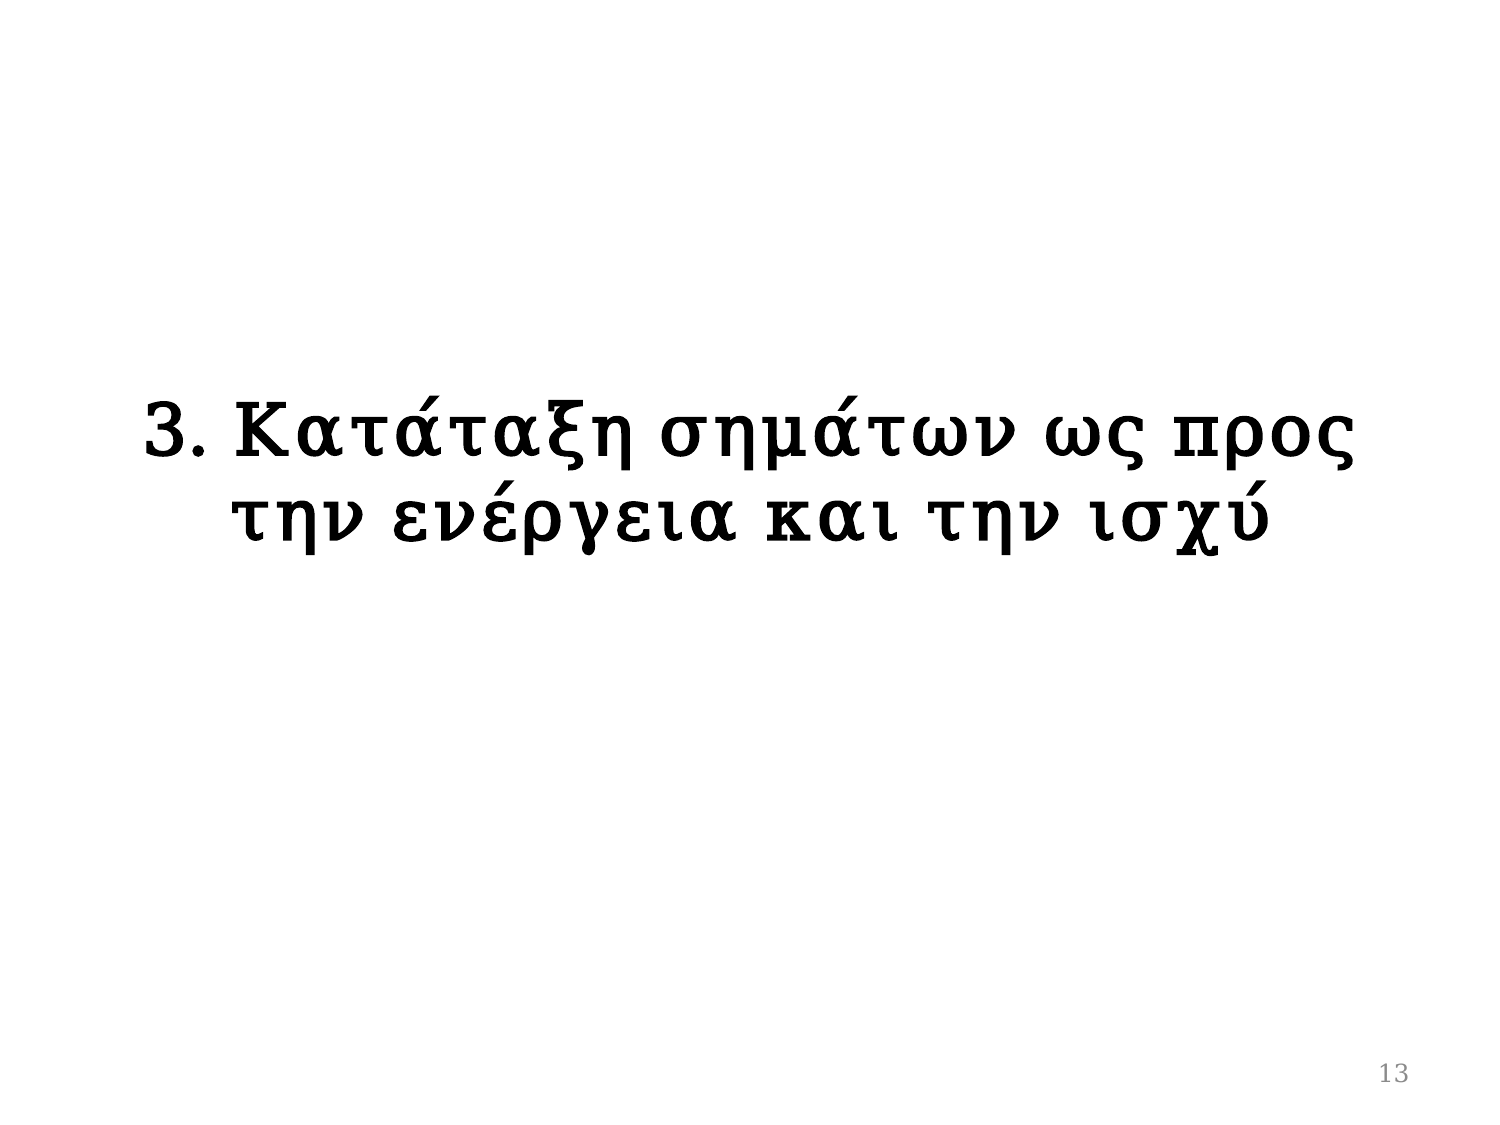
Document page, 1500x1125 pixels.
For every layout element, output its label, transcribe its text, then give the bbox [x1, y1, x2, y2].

slide_number 13 [1074, 1042, 1425, 1103]
title 3. Κατάταξη σημάτων ως προς την ενέργεια και την ισχύ [75, 375, 1425, 563]
